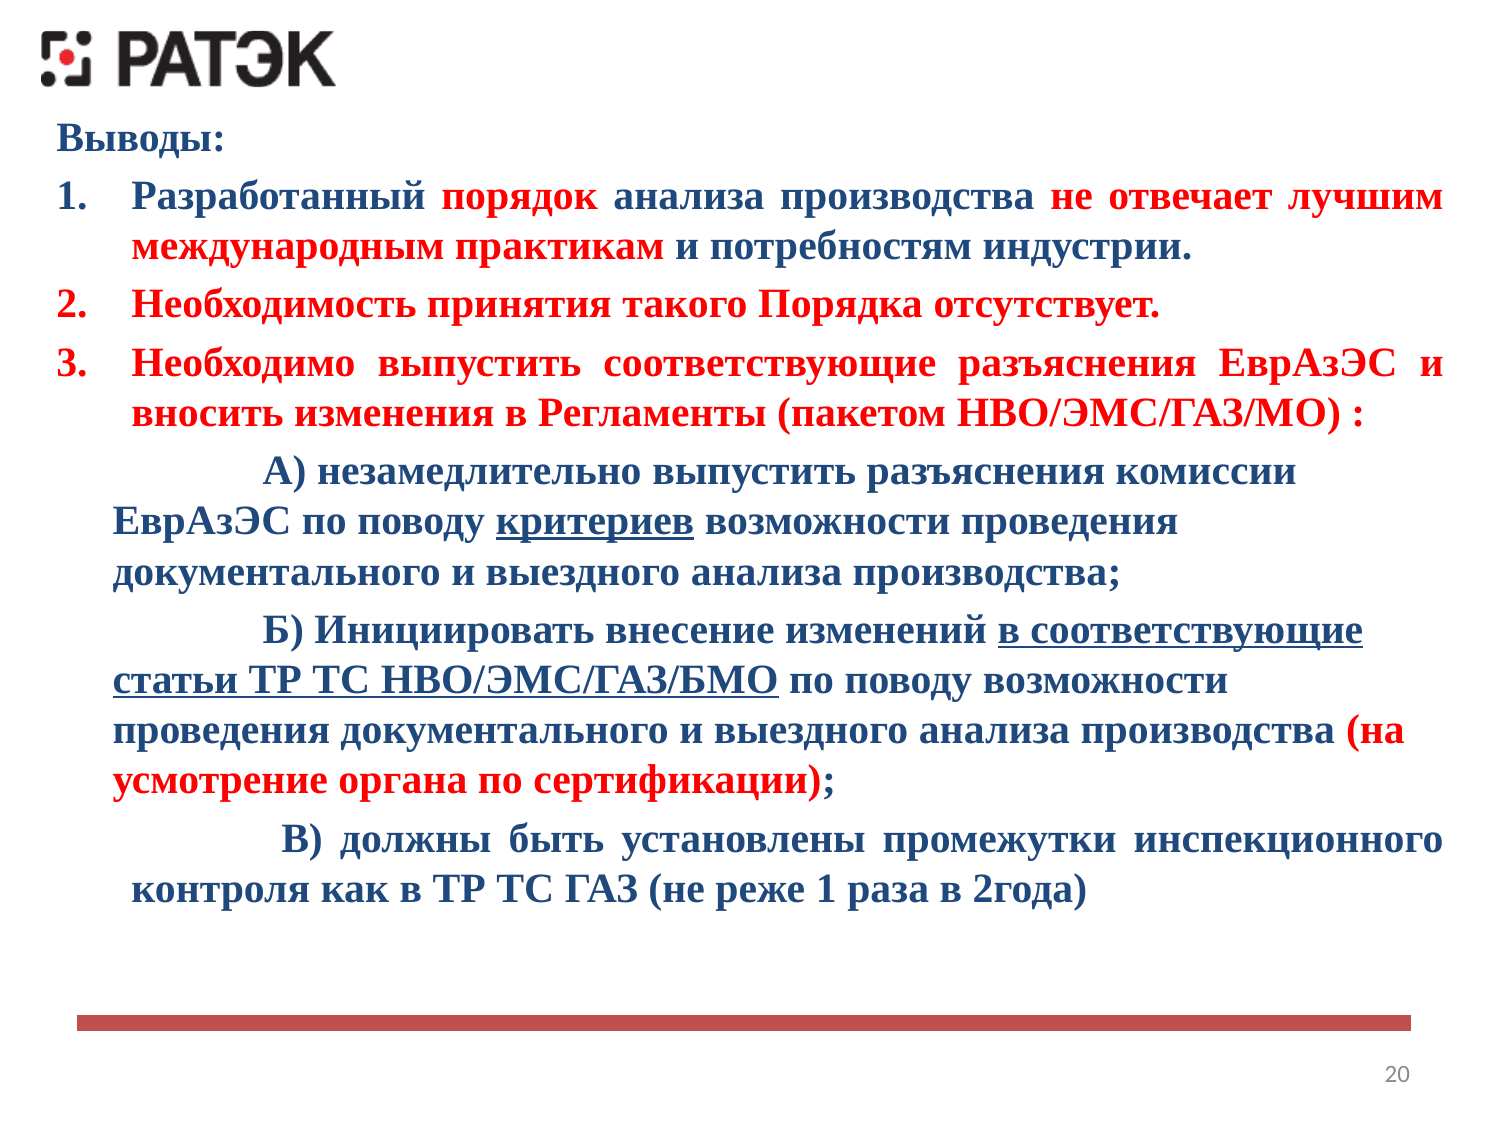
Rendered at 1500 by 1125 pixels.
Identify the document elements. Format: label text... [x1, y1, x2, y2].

list Выводы: Разработанный порядок анализа производства не отвечает лучшим международным практикам и потребностям индустрии. Необходимость принятия такого Порядка отсутствует. Необходимо выпустить соответствующие разъяснения ЕврАзЭС и вносить изменения в Регламенты (пакетом НВО/ЭМС/ГАЗ/МО) : А) незамедлительно выпустить разъяснения комиссии ЕврАзЭС по поводу критериев возможности проведения документального и выездного анализа производства; Б) Инициировать внесение изменений в соответствующие статьи ТР ТС НВО/ЭМС/ГАЗ/БМО по поводу возможности проведения документального и выездного анализа производства (на усмотрение органа по сертификации); В) должны быть установлены промежутки инспекционного контроля как в ТР ТС ГАЗ (не реже 1 раза в 2года) [41, 101, 1459, 1000]
slide_number 20 [1074, 1042, 1425, 1103]
picture [41, 30, 339, 88]
